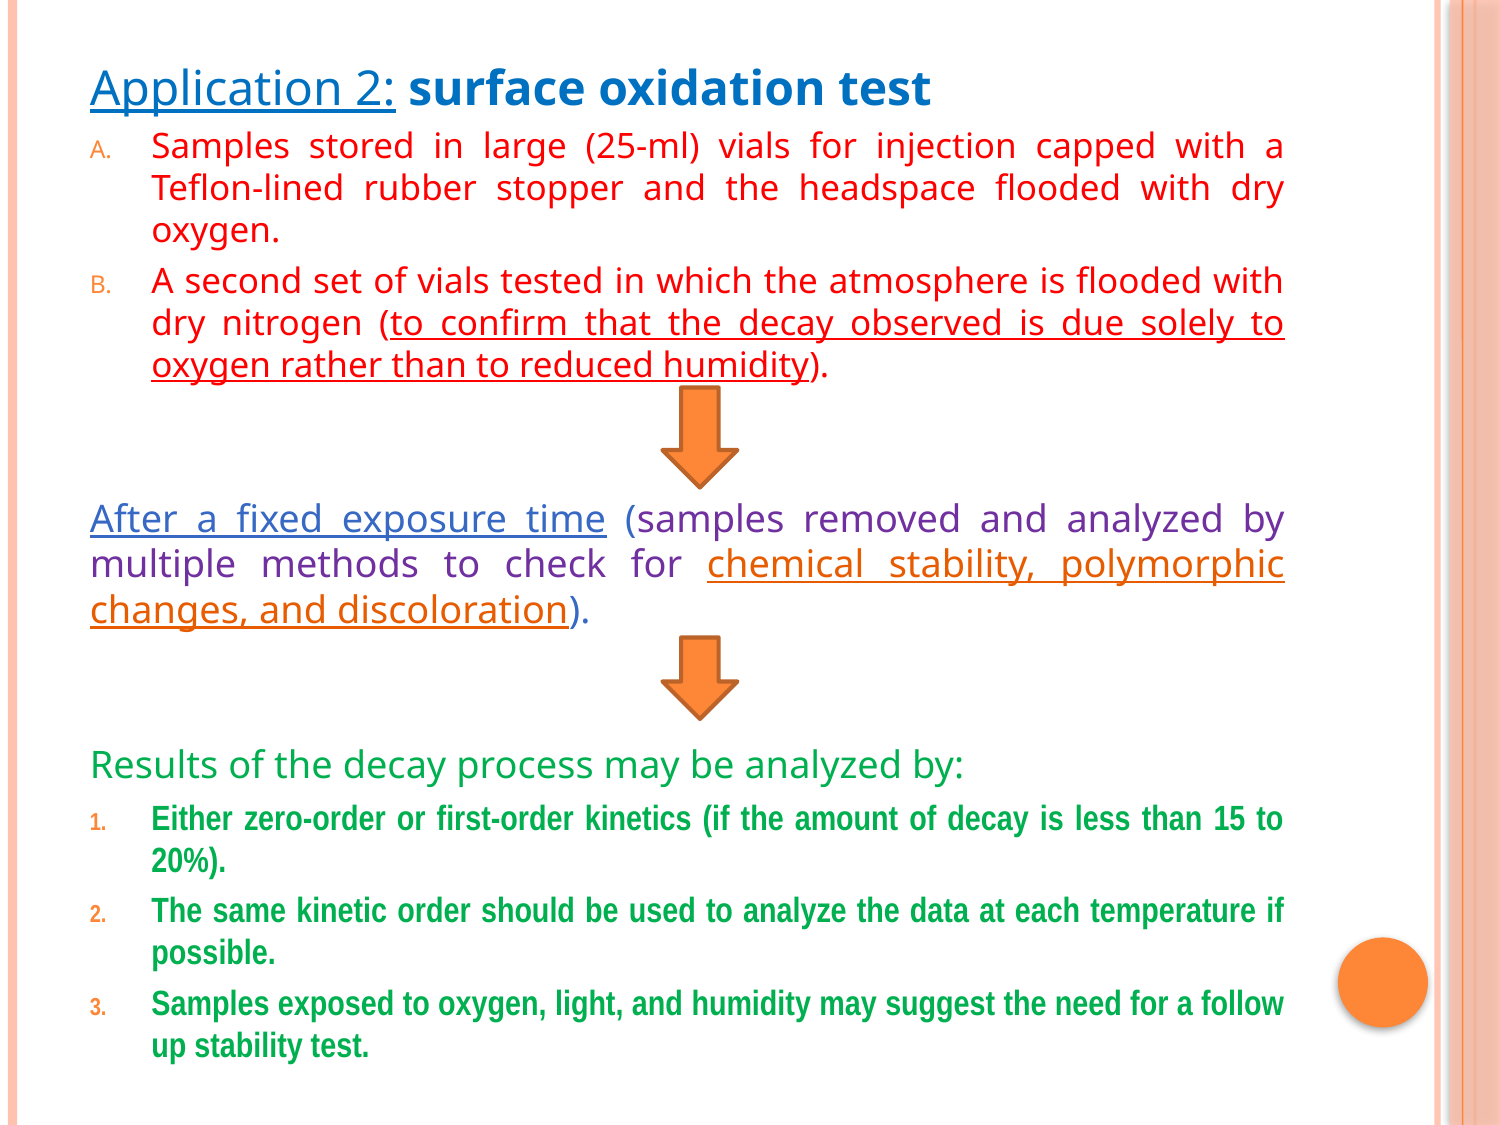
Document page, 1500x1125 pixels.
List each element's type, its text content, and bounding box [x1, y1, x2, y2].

text_box [660, 635, 740, 722]
text_box [660, 385, 740, 490]
list Application 2: surface oxidation test Samples stored in large (25-ml) vials for injection capped with a Teflon-lined rubber stopper and the headspace flooded with dry oxygen. A second set of vials tested in which the atmosphere is flooded with dry nitrogen (to confirm that the decay observed is due solely to oxygen rather than to reduced humidity). After a fixed exposure time (samples removed and analyzed by multiple methods to check for chemical stability, polymorphic changes, and discoloration). Results of the decay process may be analyzed by: Either zero-order or first-order kinetics (if the amount of decay is less than 15 to 20%). The same kinetic order should be used to analyze the data at each temperature if possible. Samples exposed to oxygen, light, and humidity may suggest the need for a follow up stability test. [75, 50, 1300, 1075]
